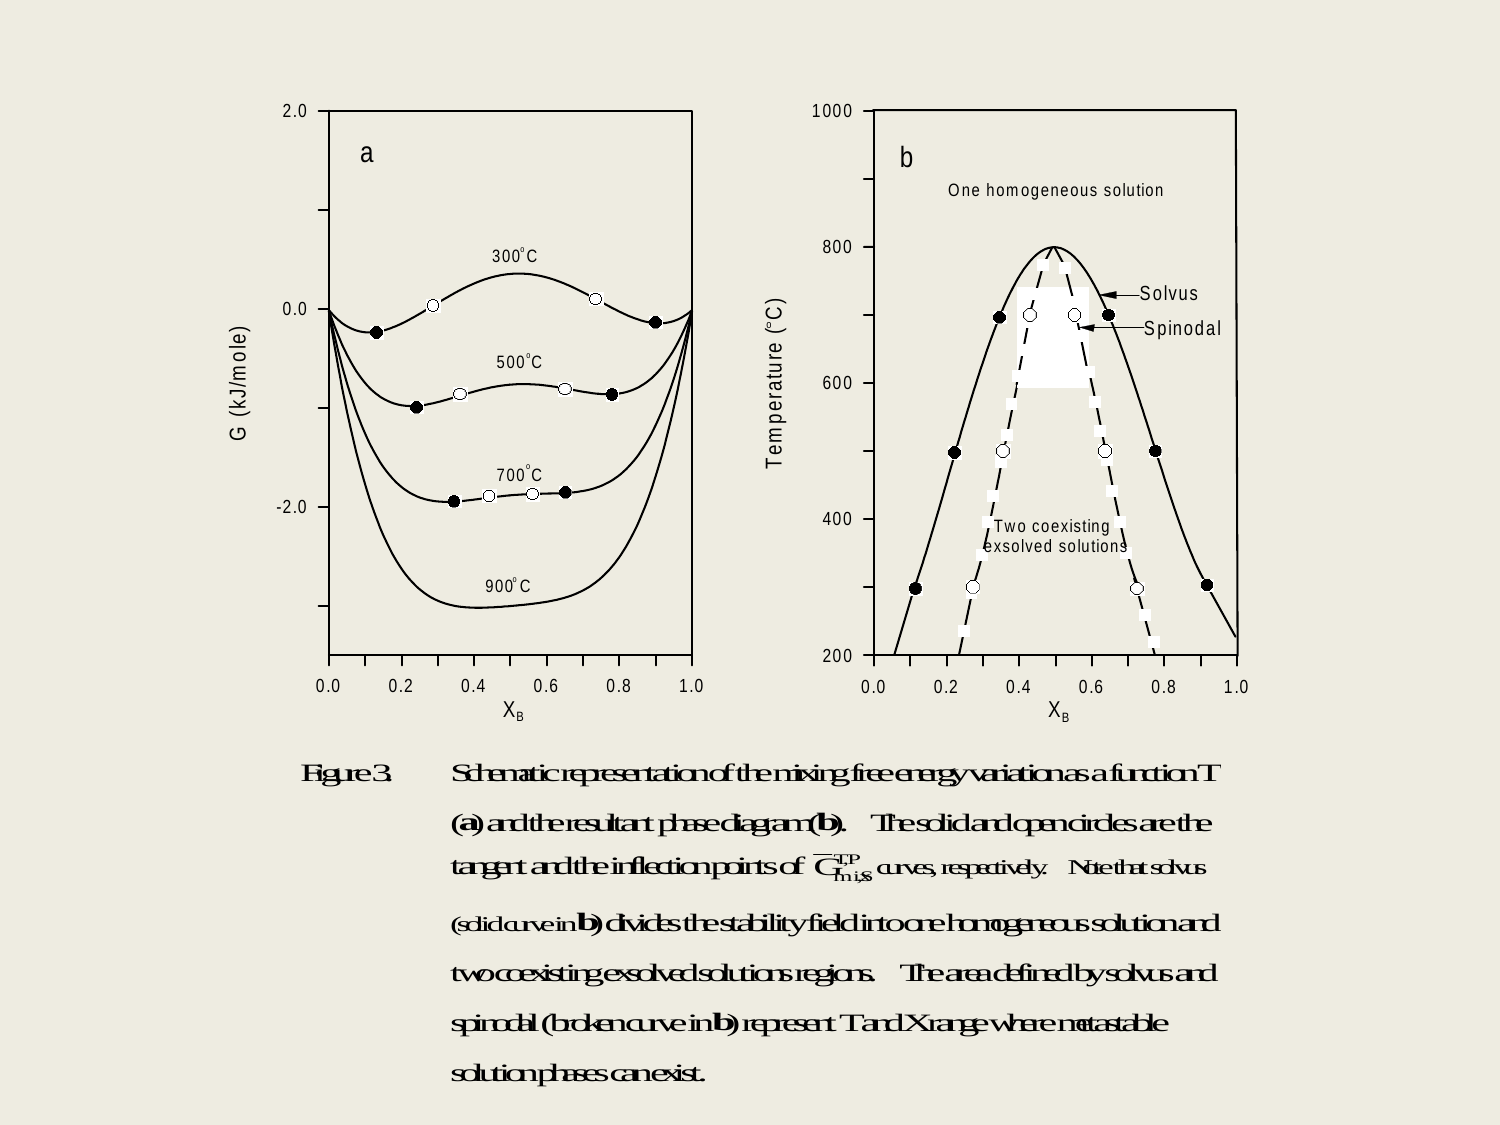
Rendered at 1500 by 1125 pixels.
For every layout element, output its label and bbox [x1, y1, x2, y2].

text_box [299, 737, 1222, 1088]
picture [224, 99, 1251, 726]
